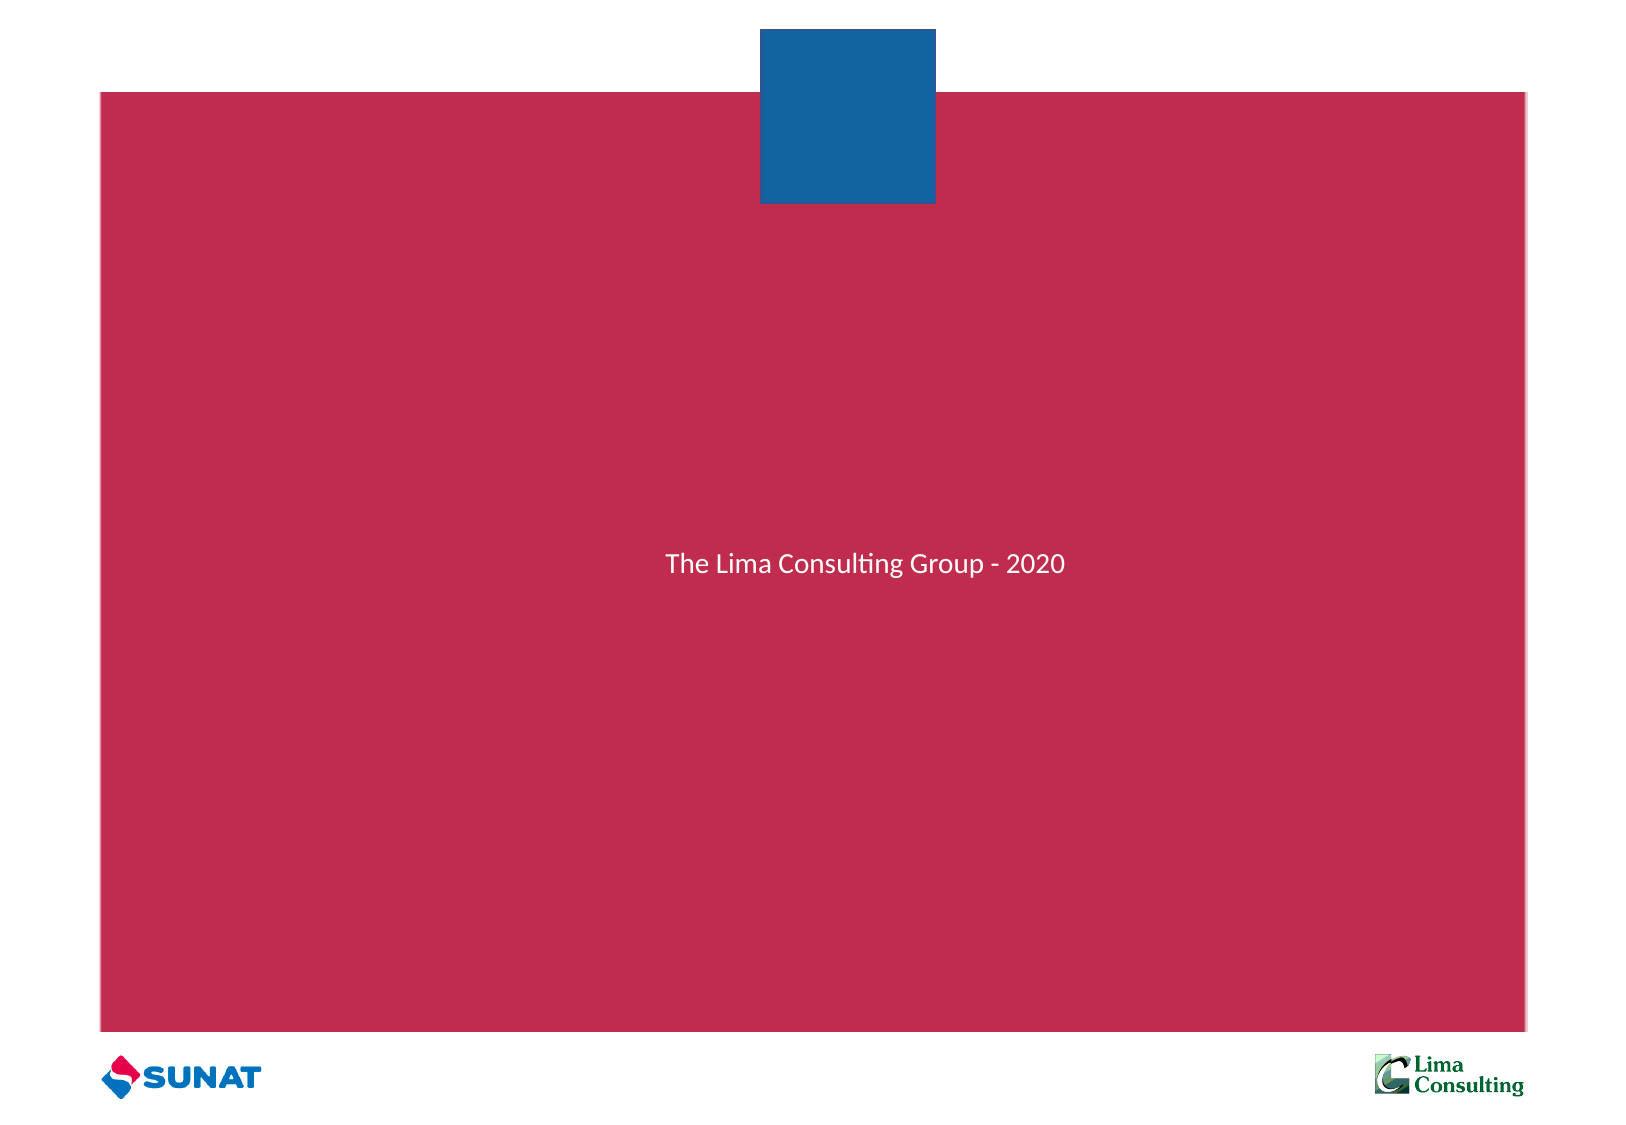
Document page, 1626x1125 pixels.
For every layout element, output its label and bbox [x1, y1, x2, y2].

text_box [509, 537, 1222, 587]
picture [99, 92, 1528, 1032]
picture [1375, 1054, 1524, 1097]
picture [99, 1054, 263, 1100]
